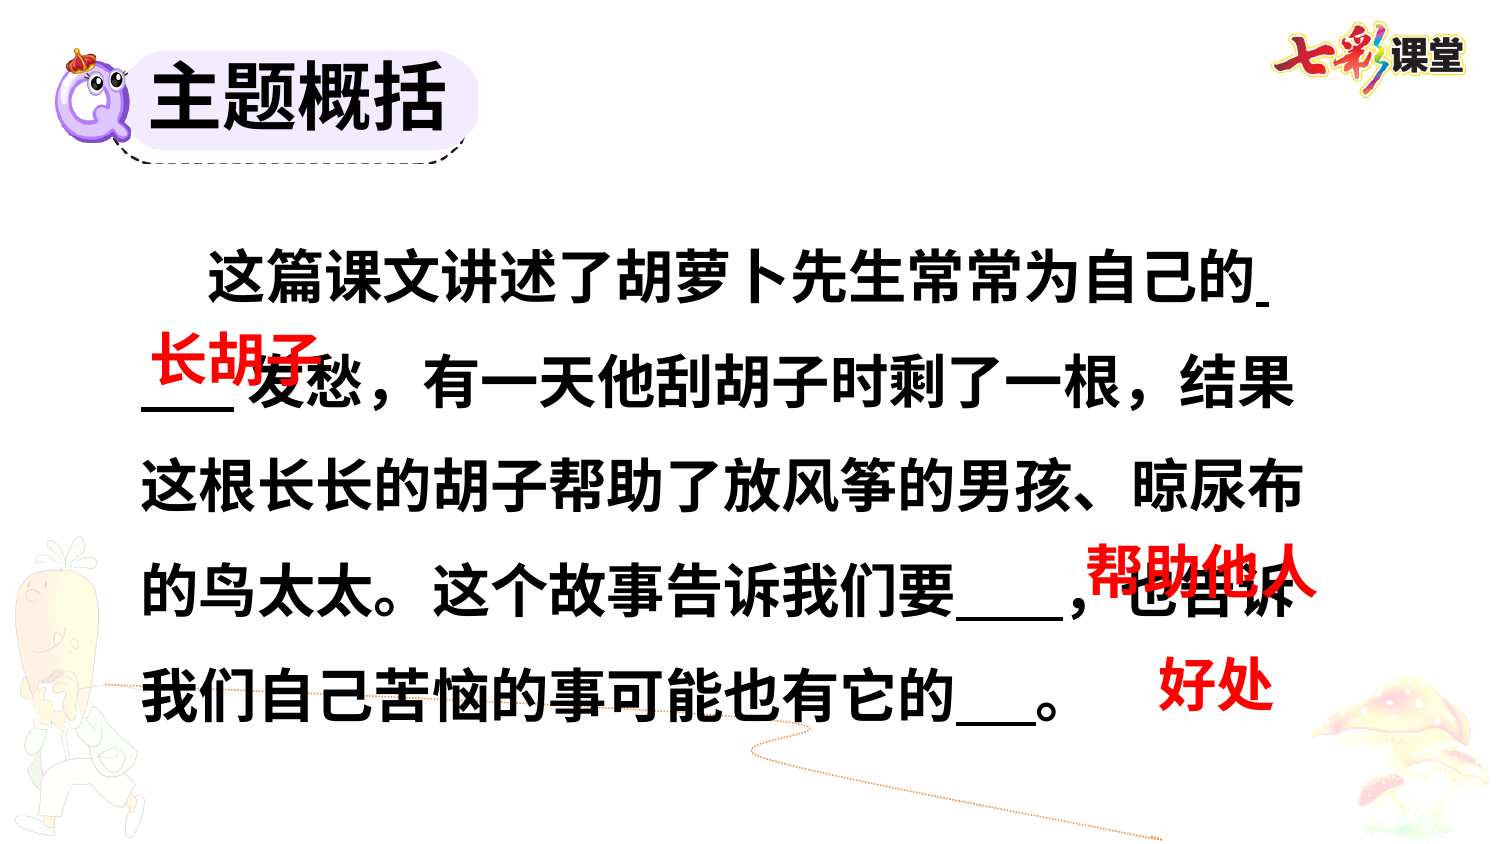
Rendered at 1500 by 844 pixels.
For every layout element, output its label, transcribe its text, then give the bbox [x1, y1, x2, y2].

text_box 长胡子 [134, 315, 339, 401]
text_box 好处 [1143, 640, 1290, 726]
text_box 这篇课文讲述了胡萝卜先生常常为自己的 发愁，有一天他刮胡子时剩了一根，结果这根长长的胡子帮助了放风筝的男孩、晾尿布的鸟太太。这个故事告诉我们要 ，也告诉我们自己苦恼的事可能也有它的 。 [126, 197, 1334, 737]
picture [55, 48, 479, 164]
text_box 帮助他人 [1070, 528, 1334, 613]
picture [1269, 20, 1468, 98]
text_box 主题概括 [135, 43, 484, 145]
